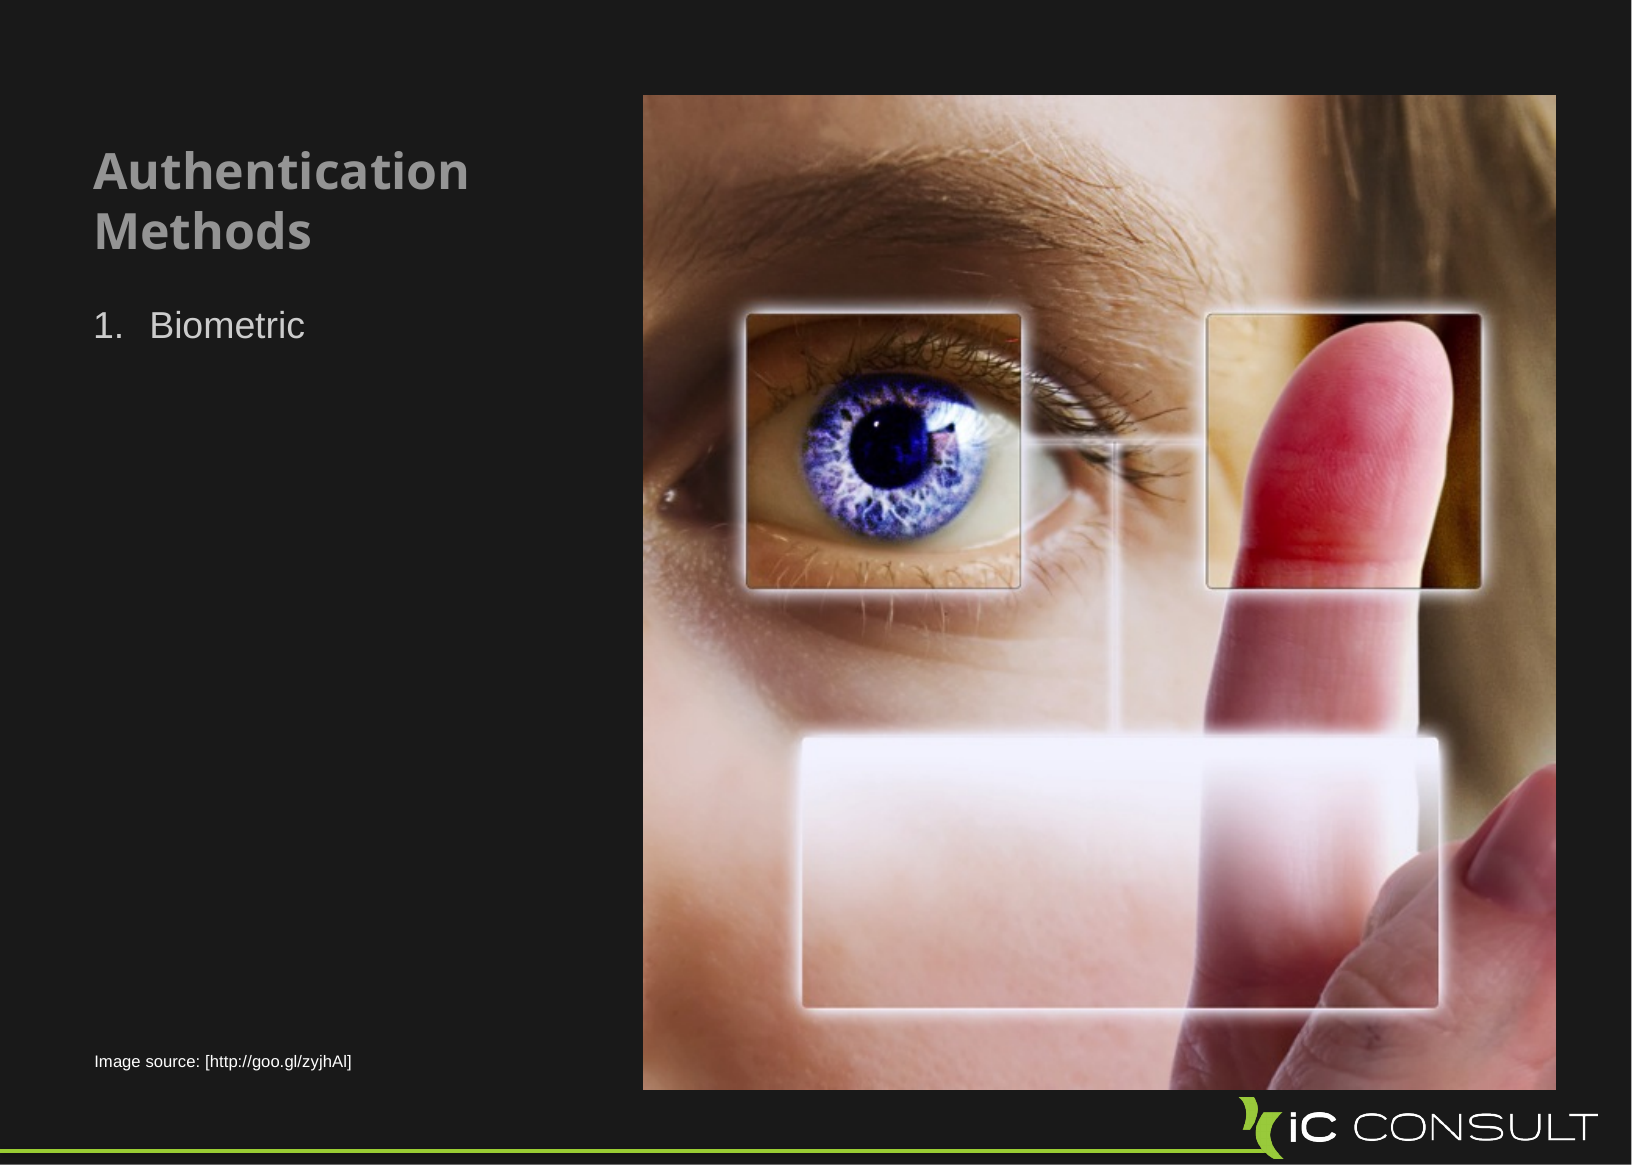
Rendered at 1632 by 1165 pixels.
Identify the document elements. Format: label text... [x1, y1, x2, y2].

text_box Image source: [http://goo.gl/zyjhAl] [79, 1043, 368, 1079]
list Biometric [77, 293, 614, 1090]
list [643, 95, 1556, 1091]
title Authentication Methods [77, 72, 614, 268]
